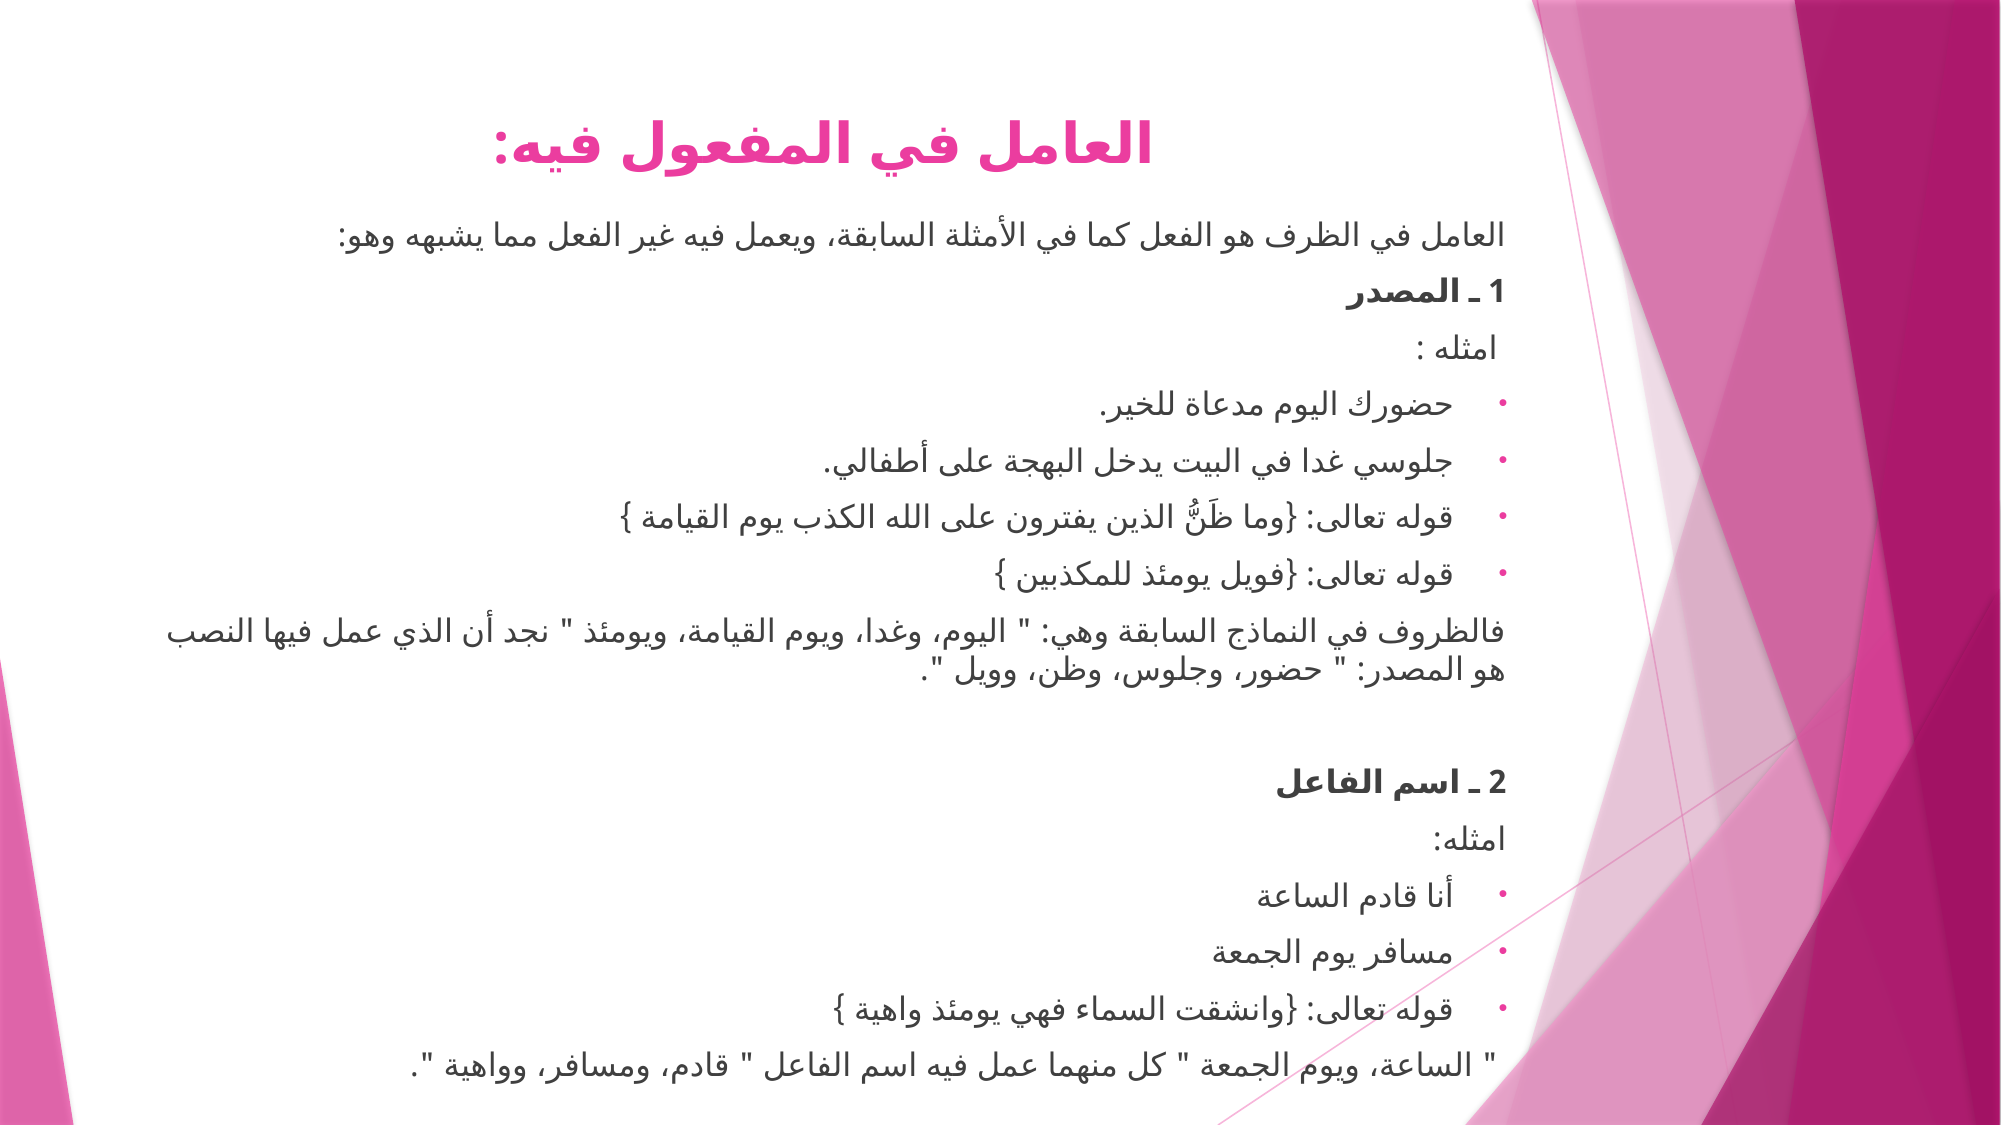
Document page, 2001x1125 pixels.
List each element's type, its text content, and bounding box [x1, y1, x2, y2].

title العامل في المفعول فيه: [111, 99, 1522, 206]
list العامل في الظرف هو الفعل كما في الأمثلة السابقة، ويعمل فيه غير الفعل مما يشبهه وهو: 1 ـ المصدر امثله : حضورك اليوم مدعاة للخير. جلوسي غدا في البيت يدخل البهجة على أطفالي. قوله تعالى: {وما ظَنُّ الذين يفترون على الله الكذب يوم القيامة } قوله تعالى: {فويل يومئذ للمكذبين } فالظروف في النماذج السابقة وهي: " اليوم، وغدا، ويوم القيامة، ويومئذ " نجد أن الذي عمل فيها النصب هو المصدر: " حضور، وجلوس، وظن، وويل ". 2 ـ اسم الفاعل امثله: أنا قادم الساعة مسافر يوم الجمعة قوله تعالى: {وانشقت السماء فهي يومئذ واهية } " الساعة، ويوم الجمعة " كل منهما عمل فيه اسم الفاعل " قادم، ومسافر، وواهية ". [111, 206, 1522, 1096]
